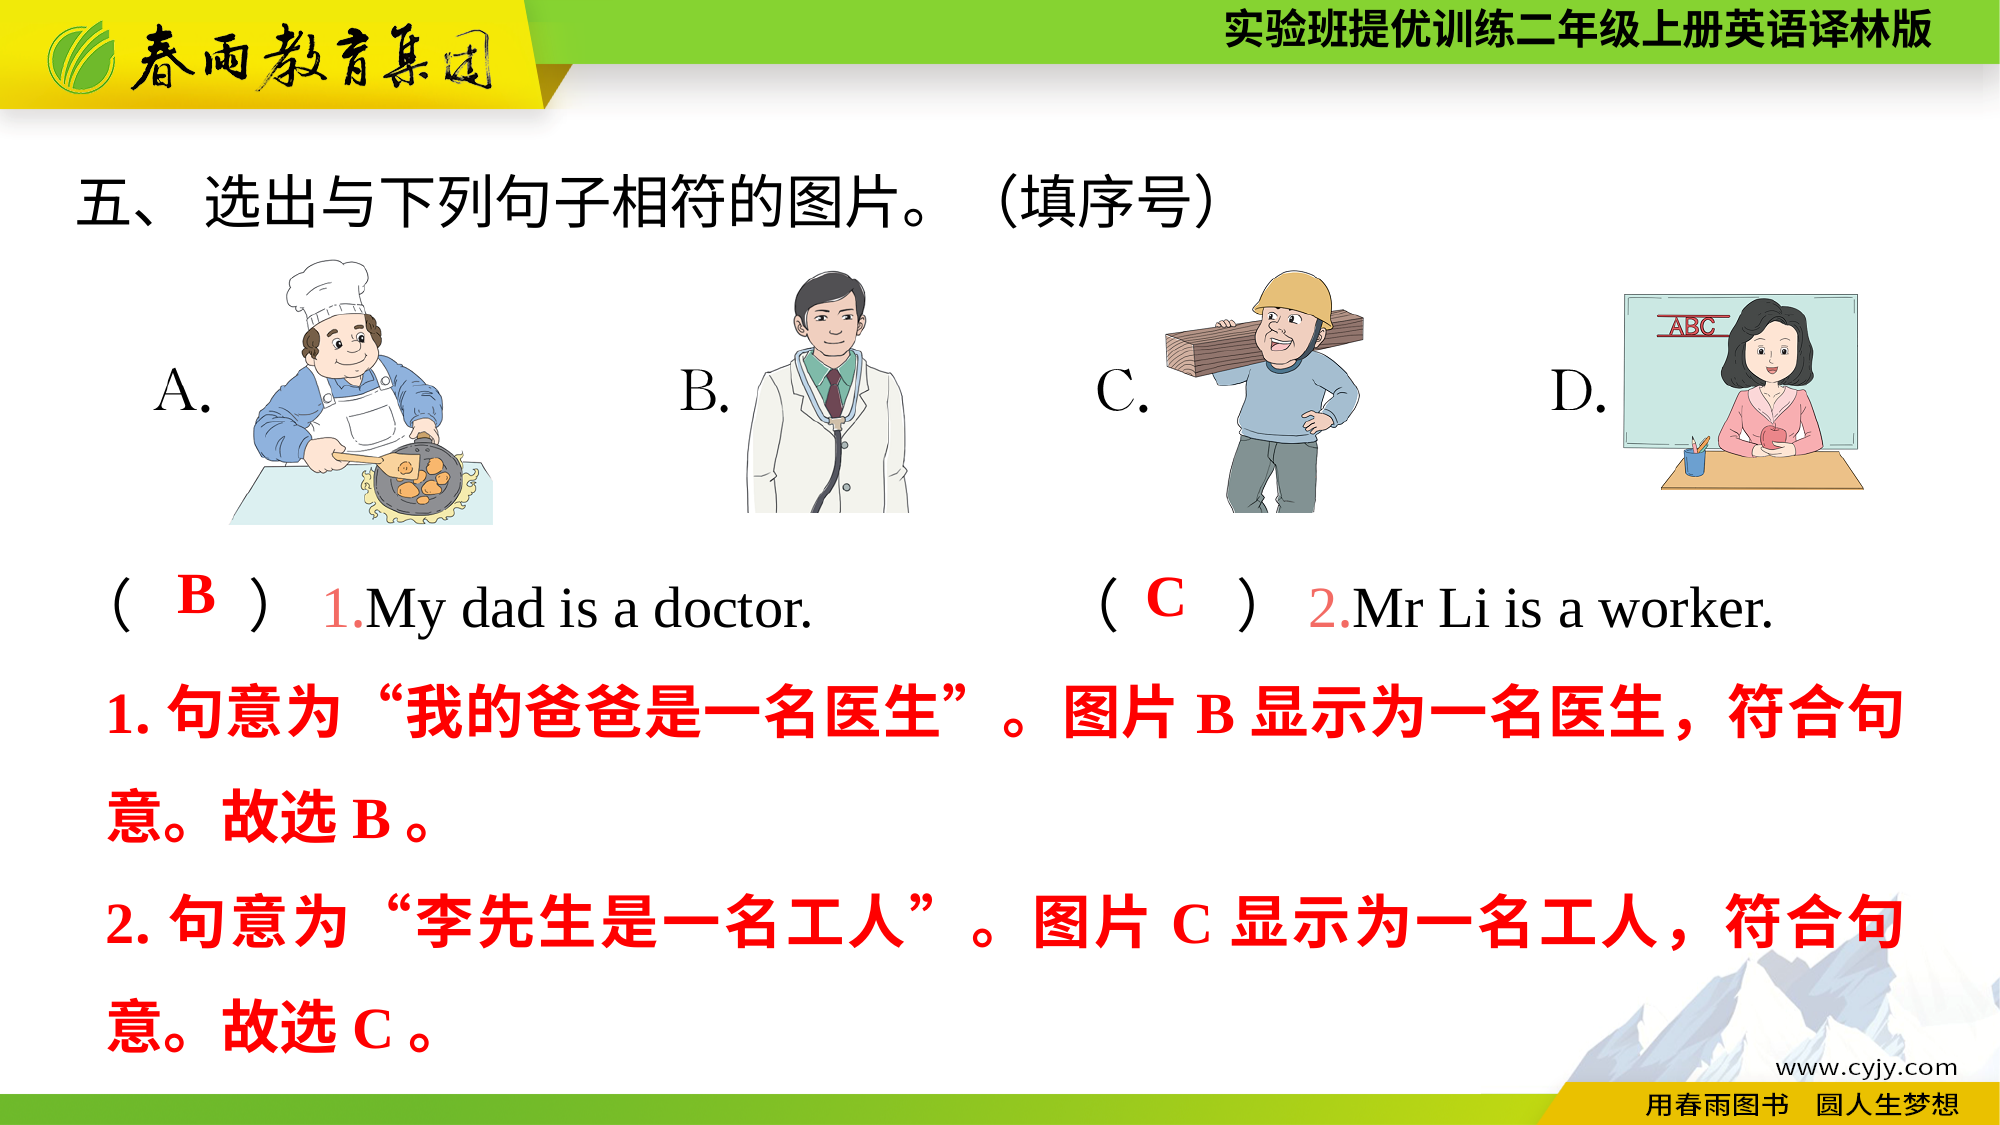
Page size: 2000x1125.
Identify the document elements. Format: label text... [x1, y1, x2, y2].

list 五、 选出与下列句子相符的图片。（填序号） （ ）1.My dad is a doctor. （ ）2.Mr Li is a worker. [59, 122, 1944, 653]
text_box B [162, 547, 232, 633]
text_box 1.句意为“我的爸爸是一名医生”。图片B显示为一名医生，符合句意。故选B。 2.句意为“李先生是一名工人”。图片C显示为一名工人，符合句意。故选C。 [90, 632, 1922, 1068]
text_box C [1130, 550, 1203, 636]
picture [0, 0, 2000, 1125]
